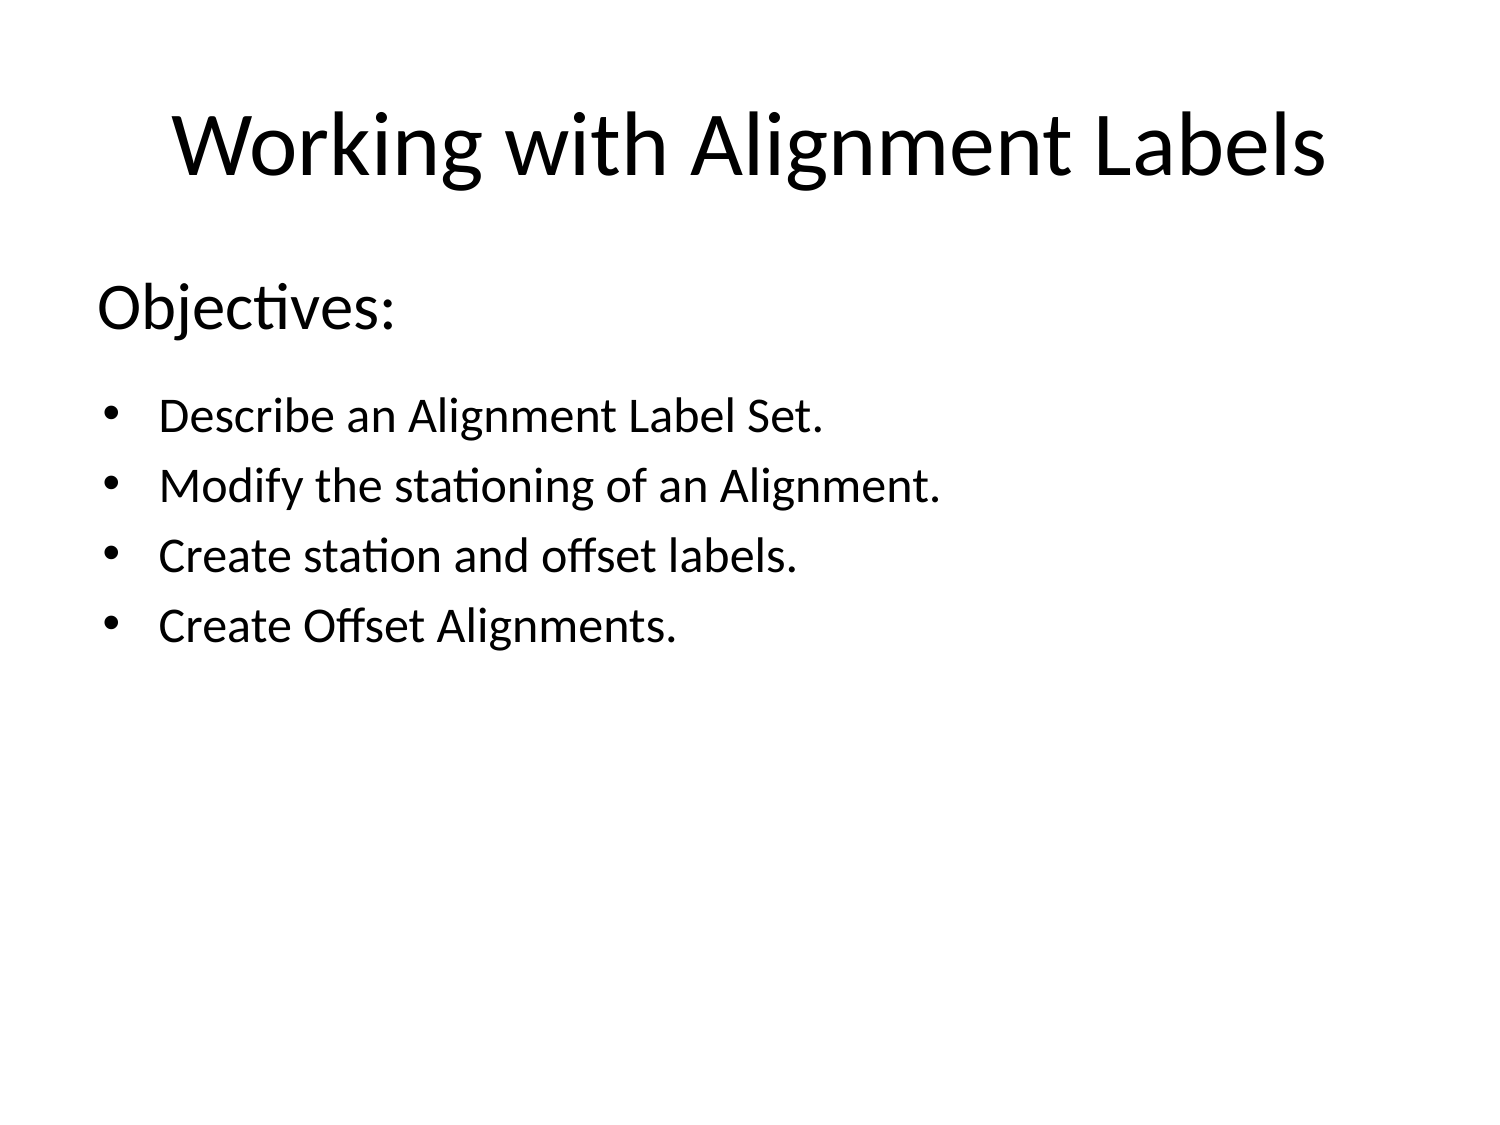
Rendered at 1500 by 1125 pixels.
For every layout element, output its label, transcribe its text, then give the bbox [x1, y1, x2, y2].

list Describe an Alignment Label Set. Modify the stationing of an Alignment. Create station and offset labels. Create Offset Alignments. [87, 375, 1425, 1013]
title Working with Alignment Labels [75, 45, 1425, 233]
text_box Objectives: [37, 237, 413, 350]
